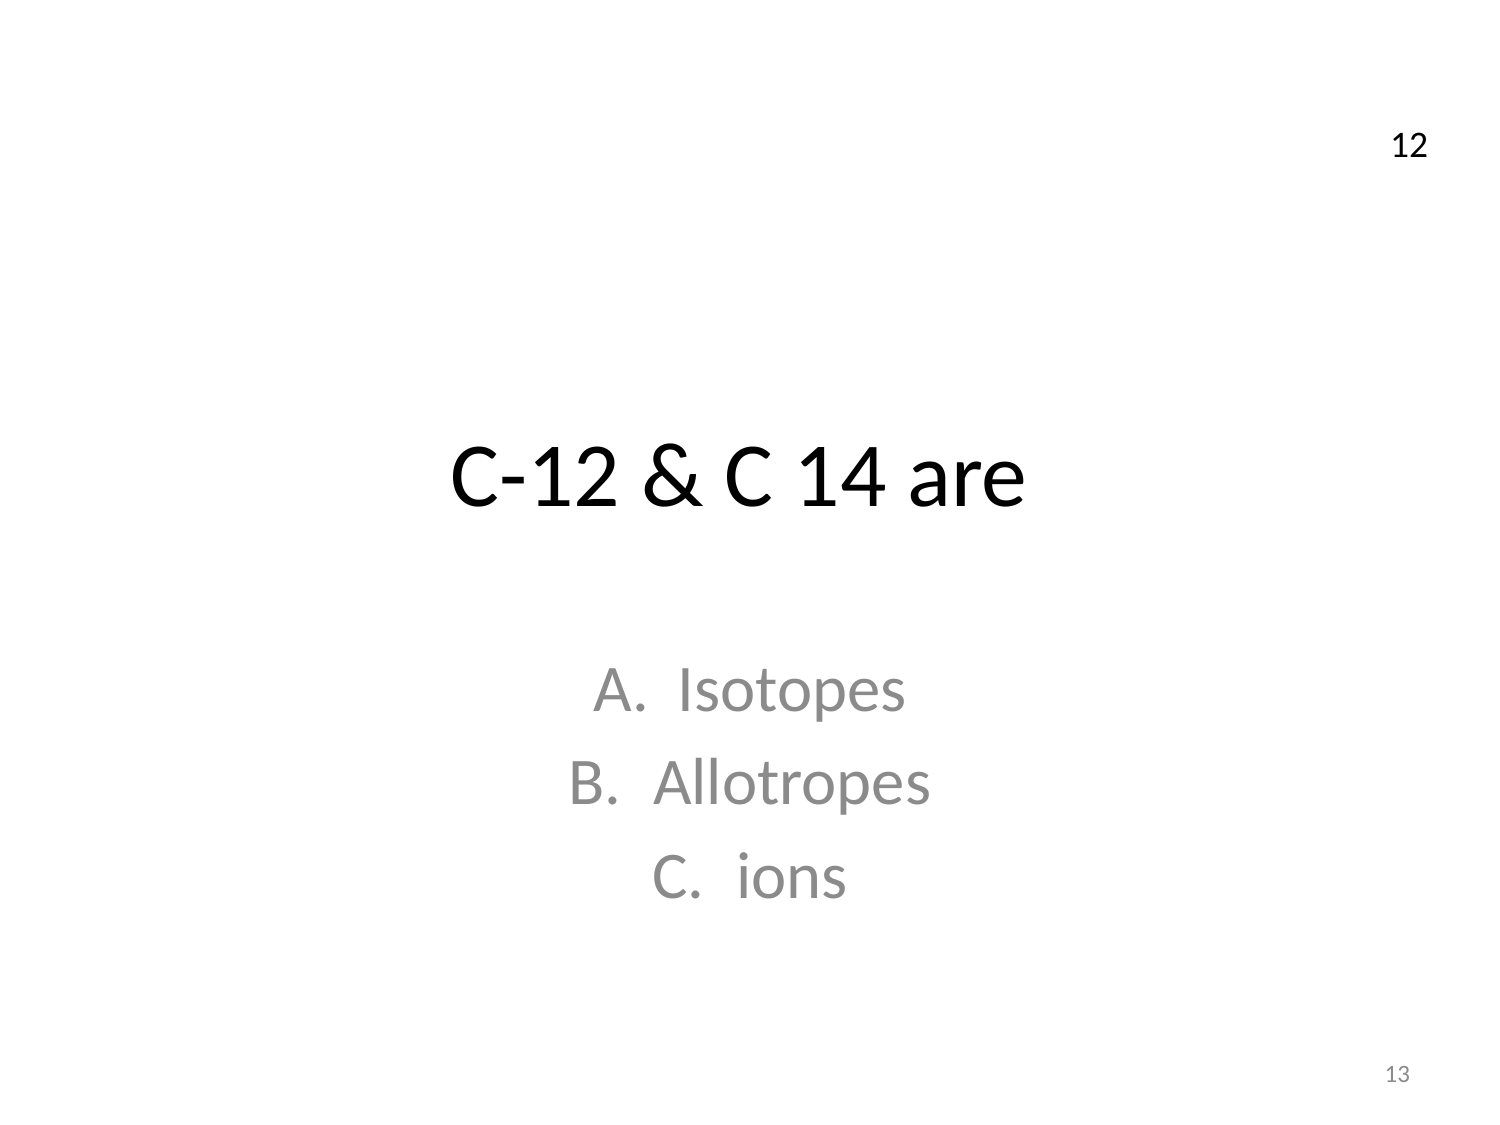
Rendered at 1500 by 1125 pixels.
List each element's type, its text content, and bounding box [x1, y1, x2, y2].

text_box 12 [1375, 112, 1444, 173]
title C-12 & C 14 are [112, 349, 1388, 591]
subtitle Isotopes Allotropes ions [225, 637, 1275, 925]
slide_number 13 [1074, 1042, 1425, 1103]
